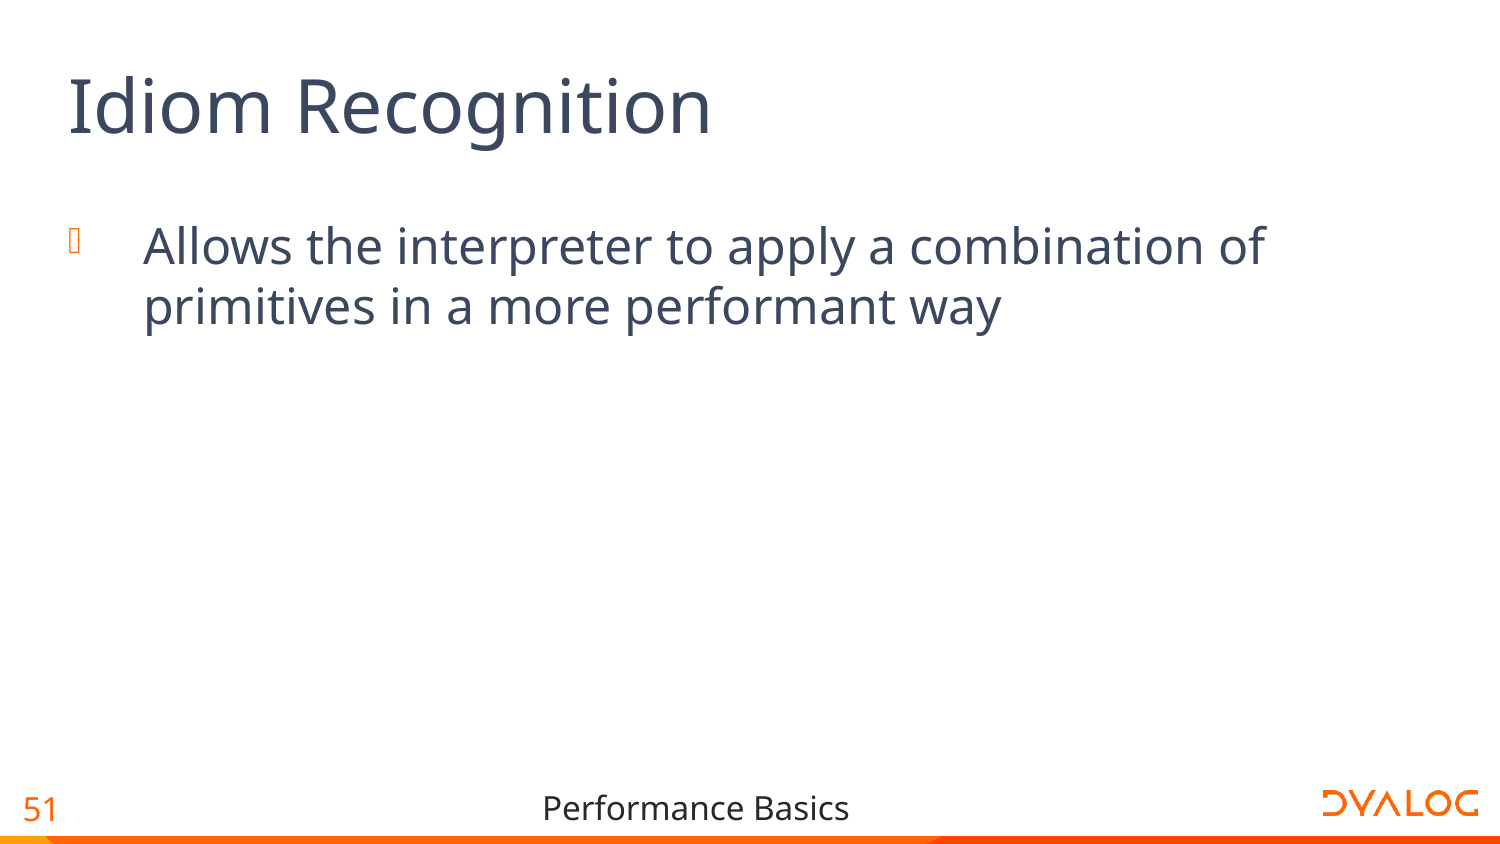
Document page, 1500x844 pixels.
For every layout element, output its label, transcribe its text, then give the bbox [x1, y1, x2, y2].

title Idiom Recognition [53, 43, 1121, 157]
picture [0, 836, 1500, 844]
list Allows the interpreter to apply a combination of primitives in a more performant way [53, 207, 1313, 740]
picture [1323, 790, 1478, 816]
